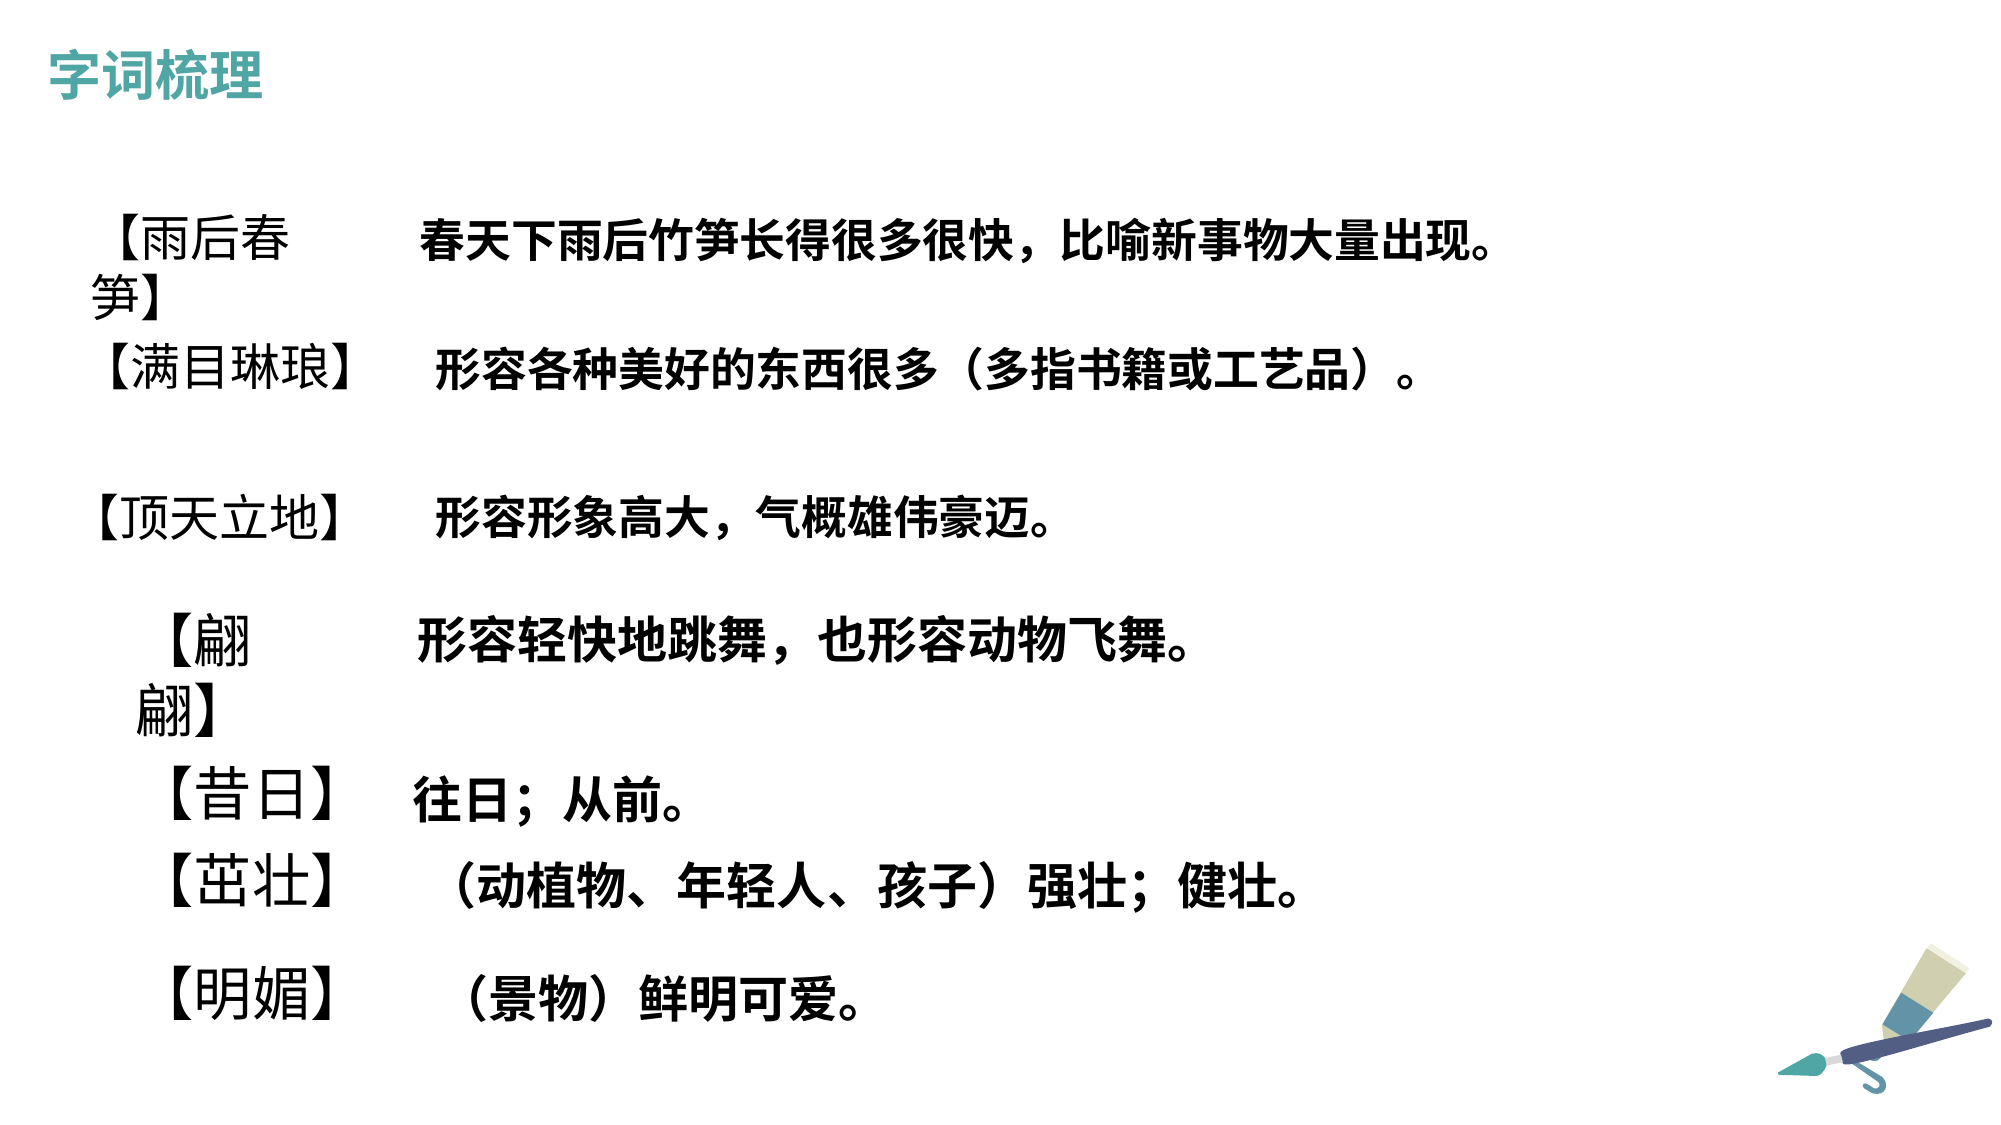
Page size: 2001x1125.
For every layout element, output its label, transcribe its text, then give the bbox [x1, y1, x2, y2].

text_box 【茁壮】 [121, 837, 384, 922]
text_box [1811, 945, 1974, 1125]
text_box 春天下雨后竹笋长得很多很快，比喻新事物大量出现。 [404, 193, 1623, 275]
text_box 【顶天立地】 [54, 479, 394, 554]
text_box （景物）鲜明可爱。 [424, 947, 1287, 1035]
text_box 形容轻快地跳舞，也形容动物飞舞。 [402, 589, 1405, 677]
text_box 【翩翩】 [120, 596, 328, 752]
text_box 【昔日】 [121, 749, 384, 835]
text_box 形容形象高大，气概雄伟豪迈。 [421, 470, 1478, 552]
text_box 形容各种美好的东西很多（多指书籍或工艺品）。 [421, 322, 1494, 403]
text_box 字词梳理 [32, 33, 347, 114]
text_box 【明媚】 [120, 949, 405, 1035]
text_box 【满目琳琅】 [65, 328, 405, 404]
text_box 【雨后春笋】 [76, 199, 403, 328]
text_box （动植物、年轻人、孩子）强壮；健壮。 [412, 835, 1398, 922]
text_box 往日；从前。 [397, 749, 1397, 837]
